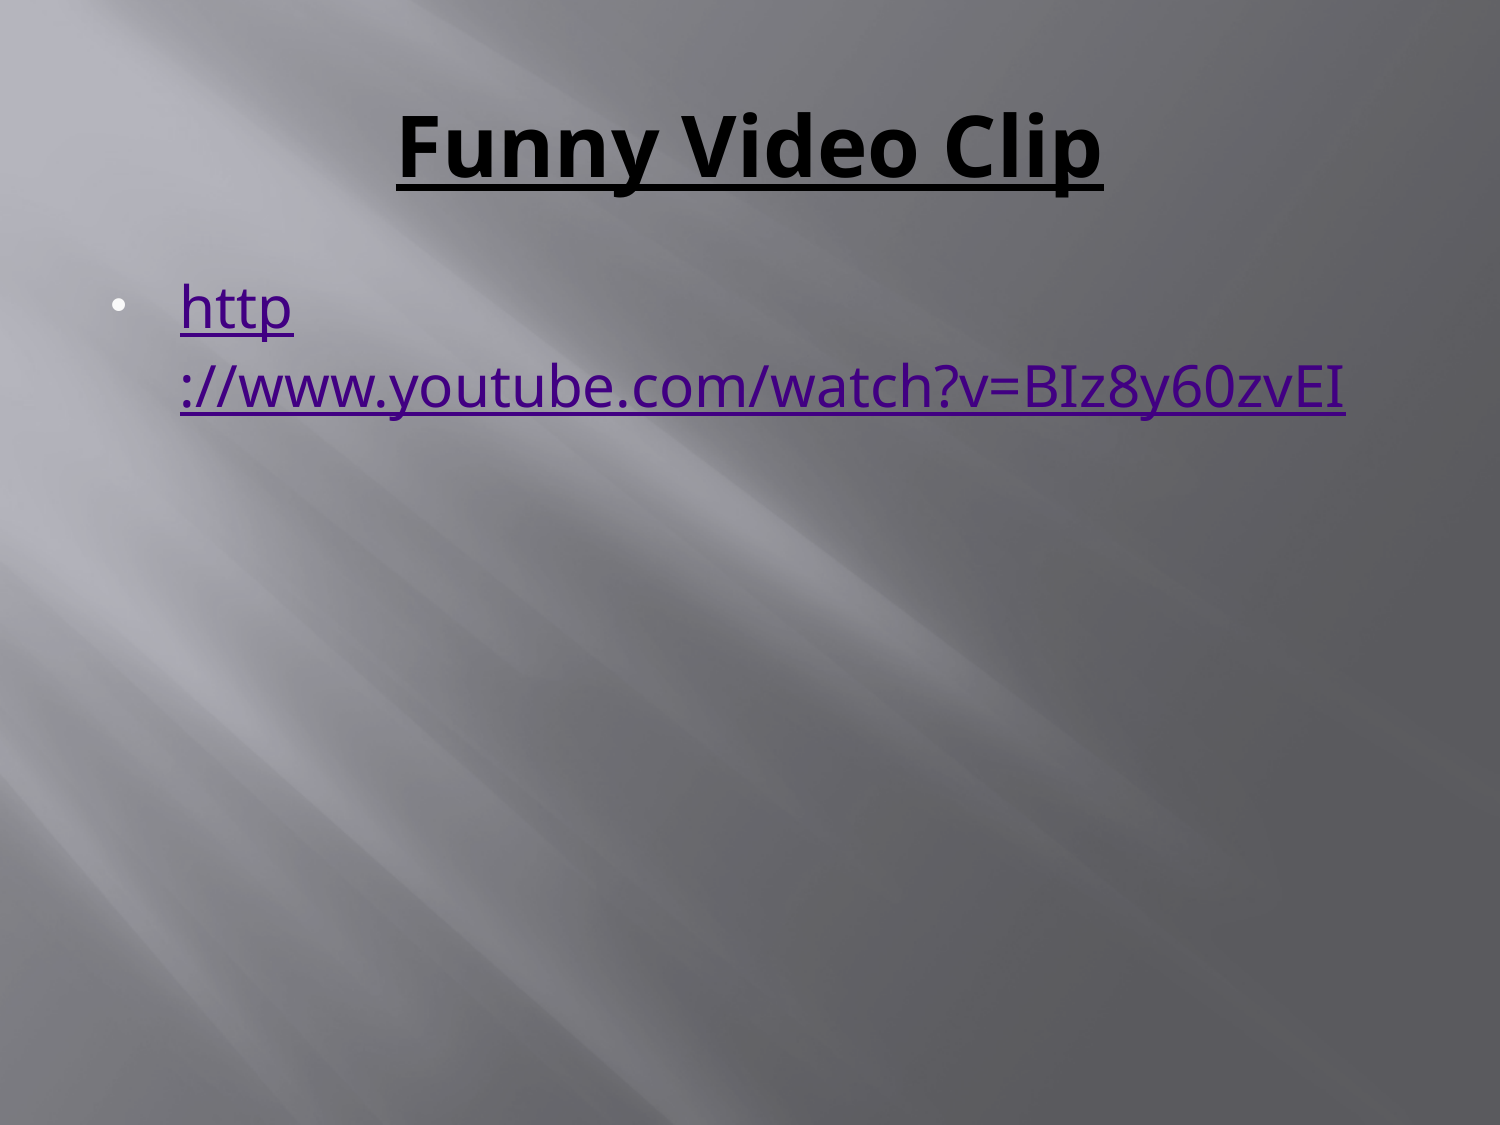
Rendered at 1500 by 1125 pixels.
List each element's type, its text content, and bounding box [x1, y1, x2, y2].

title Funny Video Clip [75, 50, 1425, 238]
list http://www.youtube.com/watch?v=BIz8y60zvEI [75, 262, 1425, 1035]
